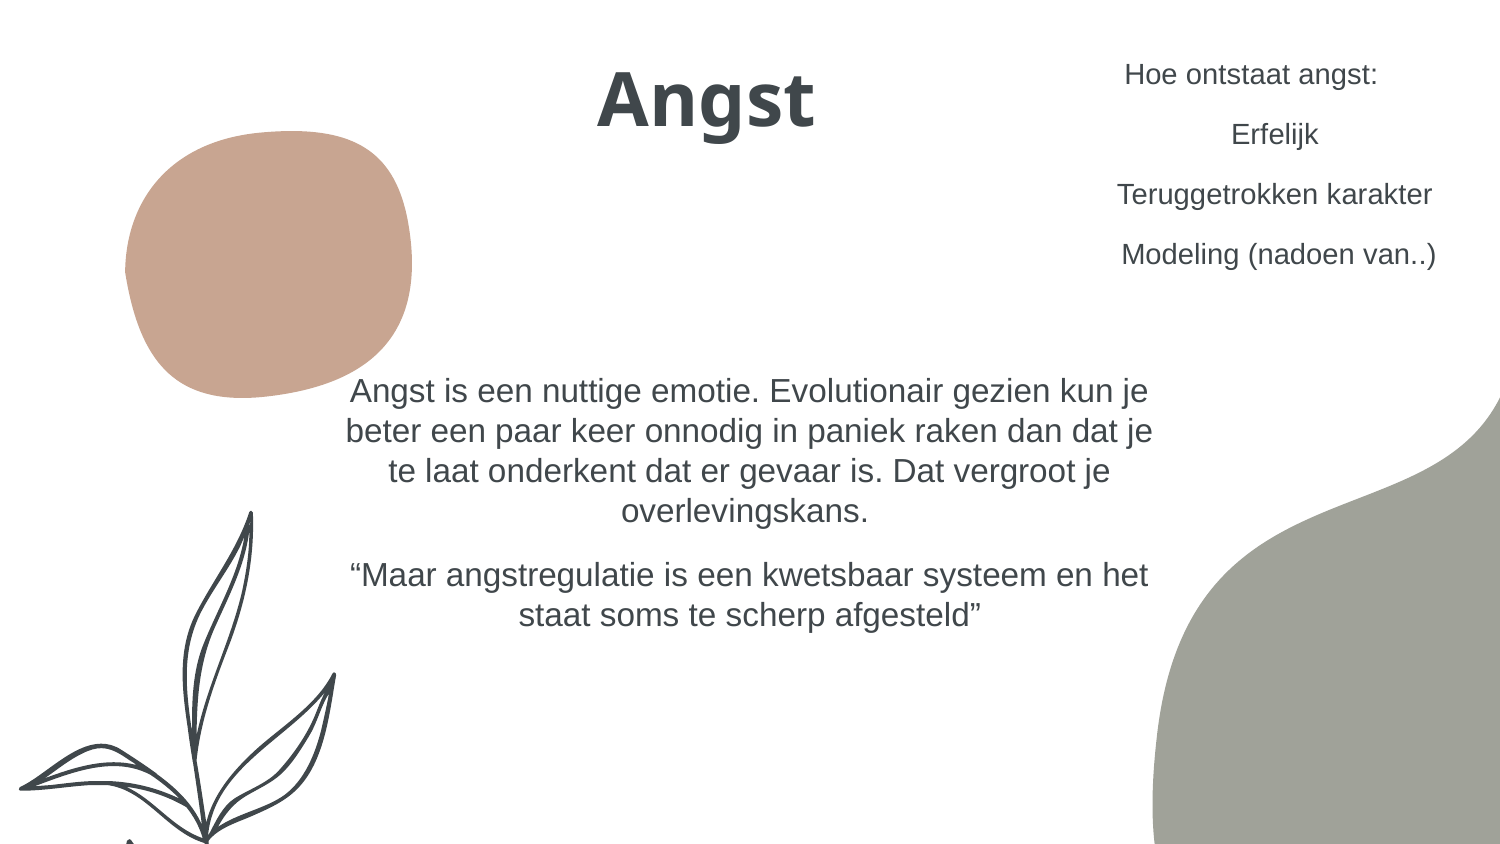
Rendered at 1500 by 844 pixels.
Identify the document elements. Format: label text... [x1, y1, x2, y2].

text_box Hoe ontstaat angst: Erfelijk Teruggetrokken karakter Modeling (nadoen van..) [892, 40, 1500, 156]
subtitle Angst is een nuttige emotie. Evolutionair gezien kun je beter een paar keer onnodig in paniek raken dan dat je te laat onderkent dat er gevaar is. Dat vergroot je overlevingskans. “Maar angstregulatie is een kwetsbaar systeem en het staat soms te scherp afgesteld” [312, 353, 1188, 557]
title Angst [224, 0, 1210, 156]
